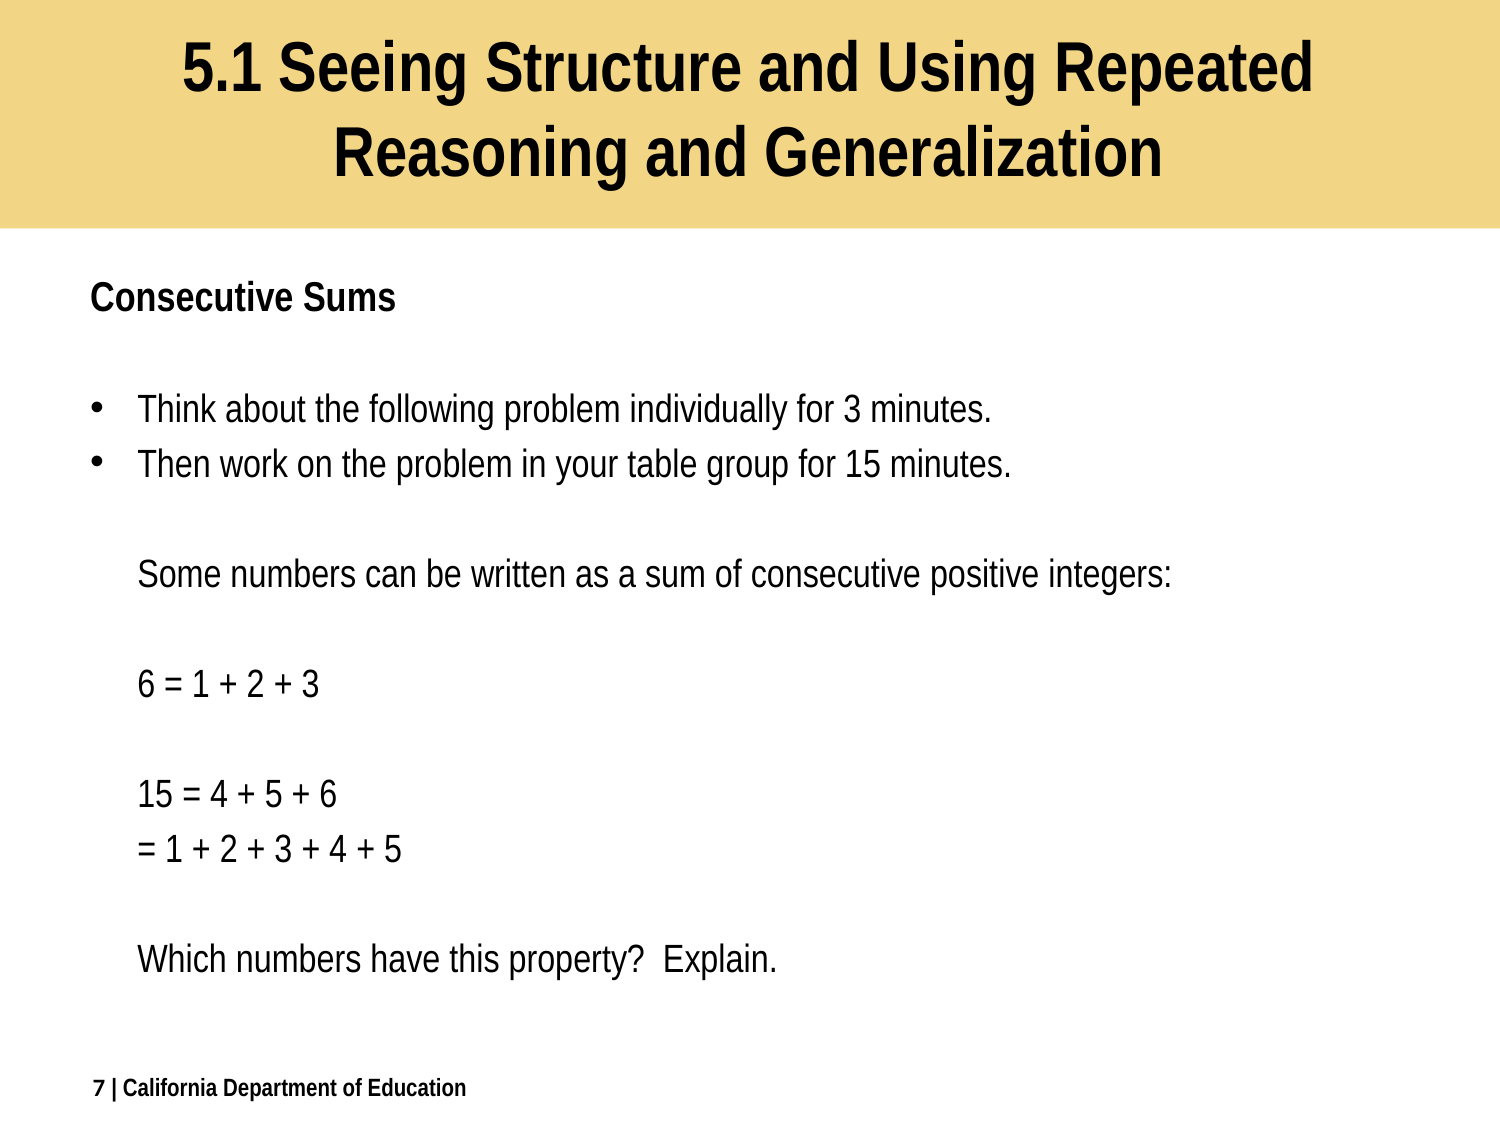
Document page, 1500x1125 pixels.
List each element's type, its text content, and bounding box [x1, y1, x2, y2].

footer | California Department of Education [121, 1064, 699, 1124]
title 5.1 Seeing Structure and Using Repeated Reasoning and Generalization [75, 11, 1425, 200]
list Consecutive Sums Think about the following problem individually for 3 minutes. Then work on the problem in your table group for 15 minutes. Some numbers can be written as a sum of consecutive positive integers: 6 = 1 + 2 + 3 15 = 4 + 5 + 6 = 1 + 2 + 3 + 4 + 5 Which numbers have this property? Explain. [75, 262, 1425, 1054]
slide_number 7 [55, 1064, 121, 1124]
